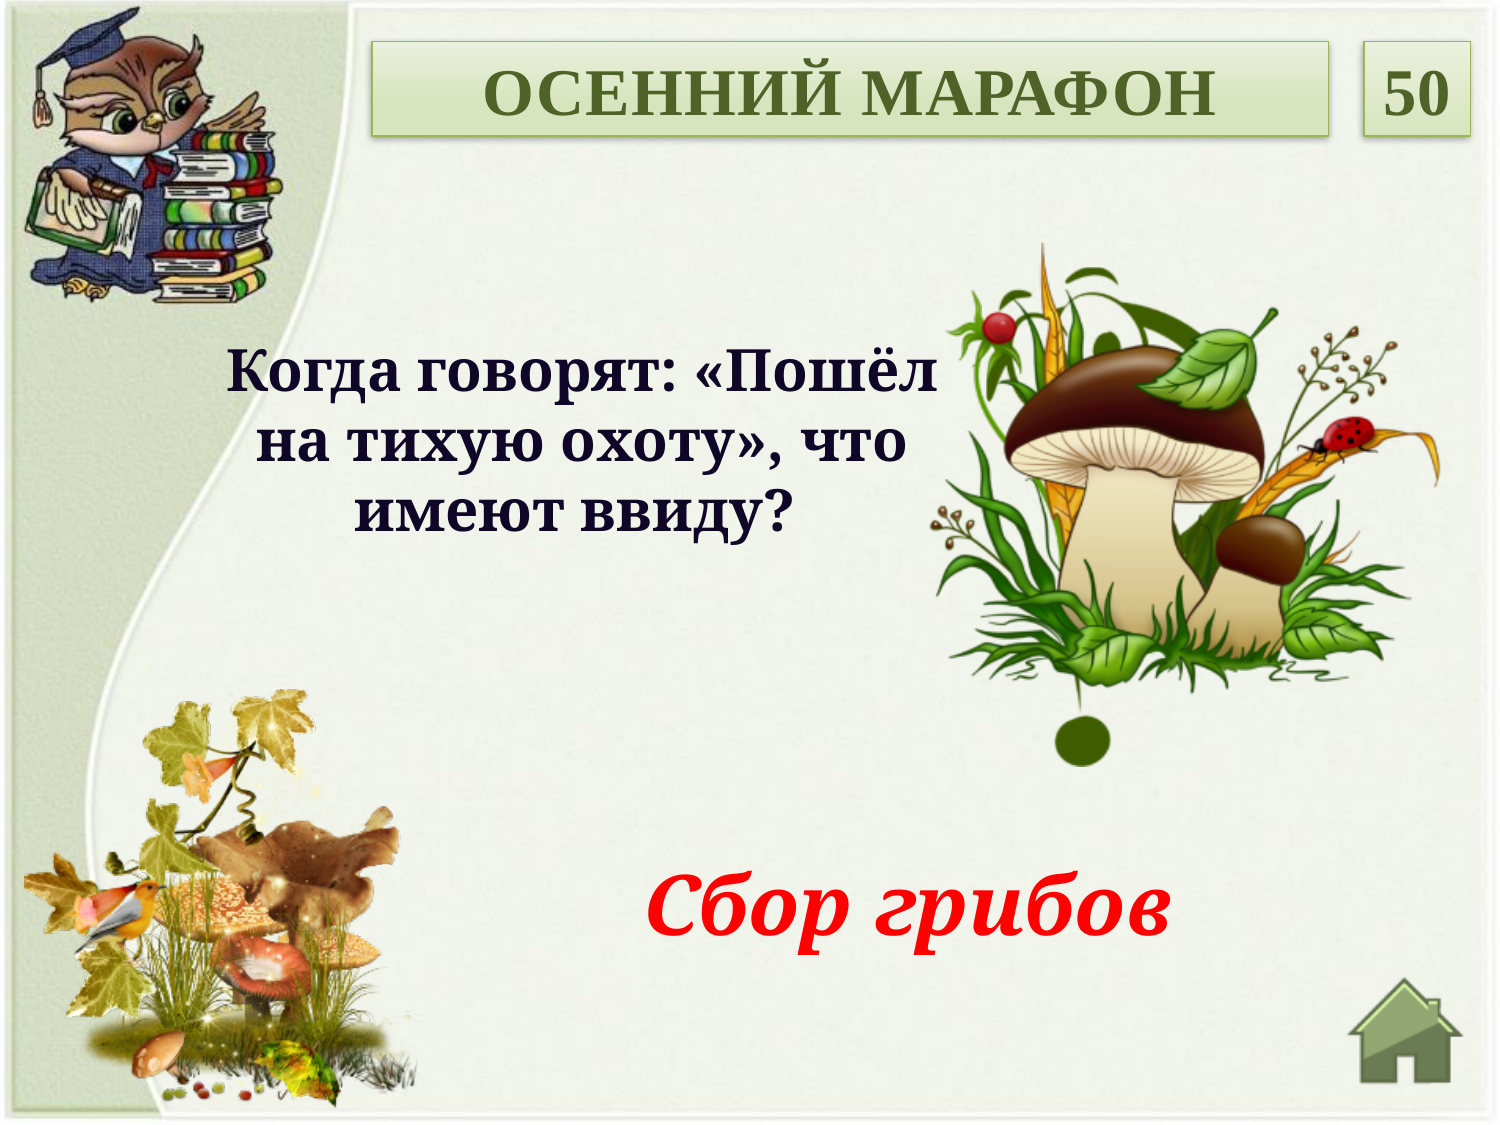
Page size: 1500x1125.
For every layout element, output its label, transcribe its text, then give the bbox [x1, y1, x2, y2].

text_box 50 [1363, 41, 1471, 137]
text_box Когда говорят: «Пошёл на тихую охоту», что имеют ввиду? [210, 326, 897, 551]
text_box Сбор грибов [553, 844, 1263, 960]
text_box ОСЕННИЙ МАРАФОН [371, 41, 1329, 137]
picture [0, 0, 1500, 1125]
